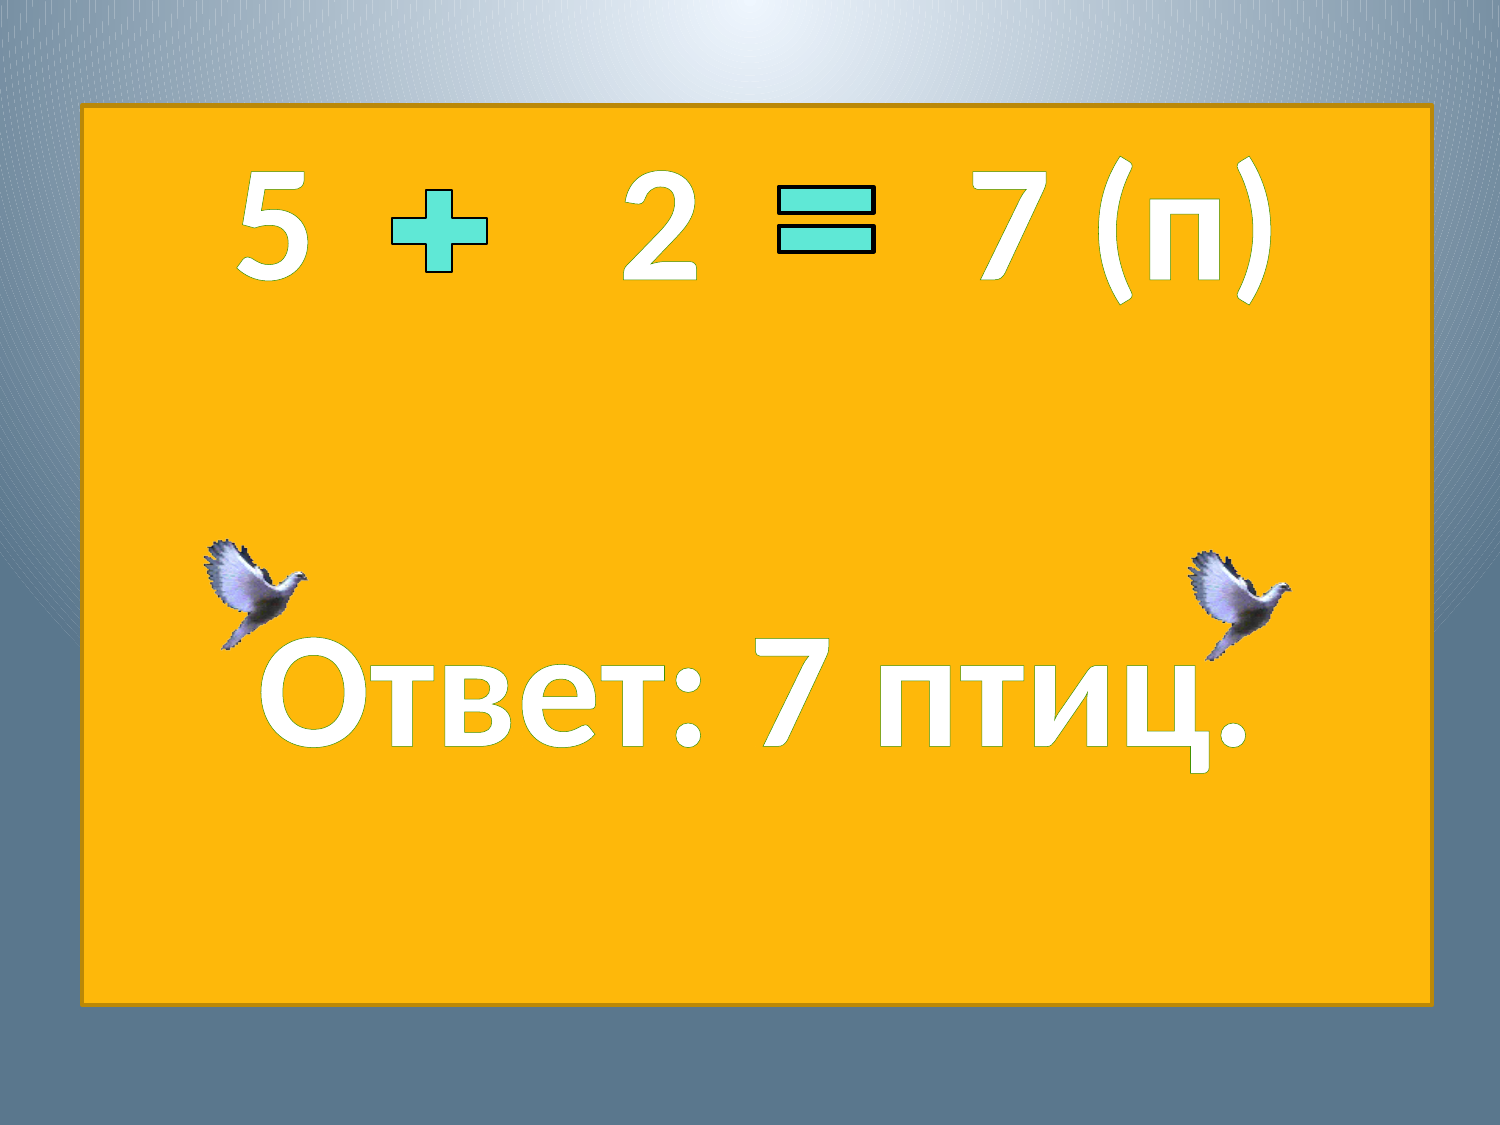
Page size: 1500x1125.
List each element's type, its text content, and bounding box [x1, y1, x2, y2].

text_box [777, 224, 876, 254]
list 5 2 7 (п) Ответ: 7 птиц. [80, 103, 1434, 1007]
picture [170, 527, 381, 657]
text_box [777, 185, 876, 215]
text_box [390, 188, 489, 274]
picture [1155, 538, 1366, 669]
